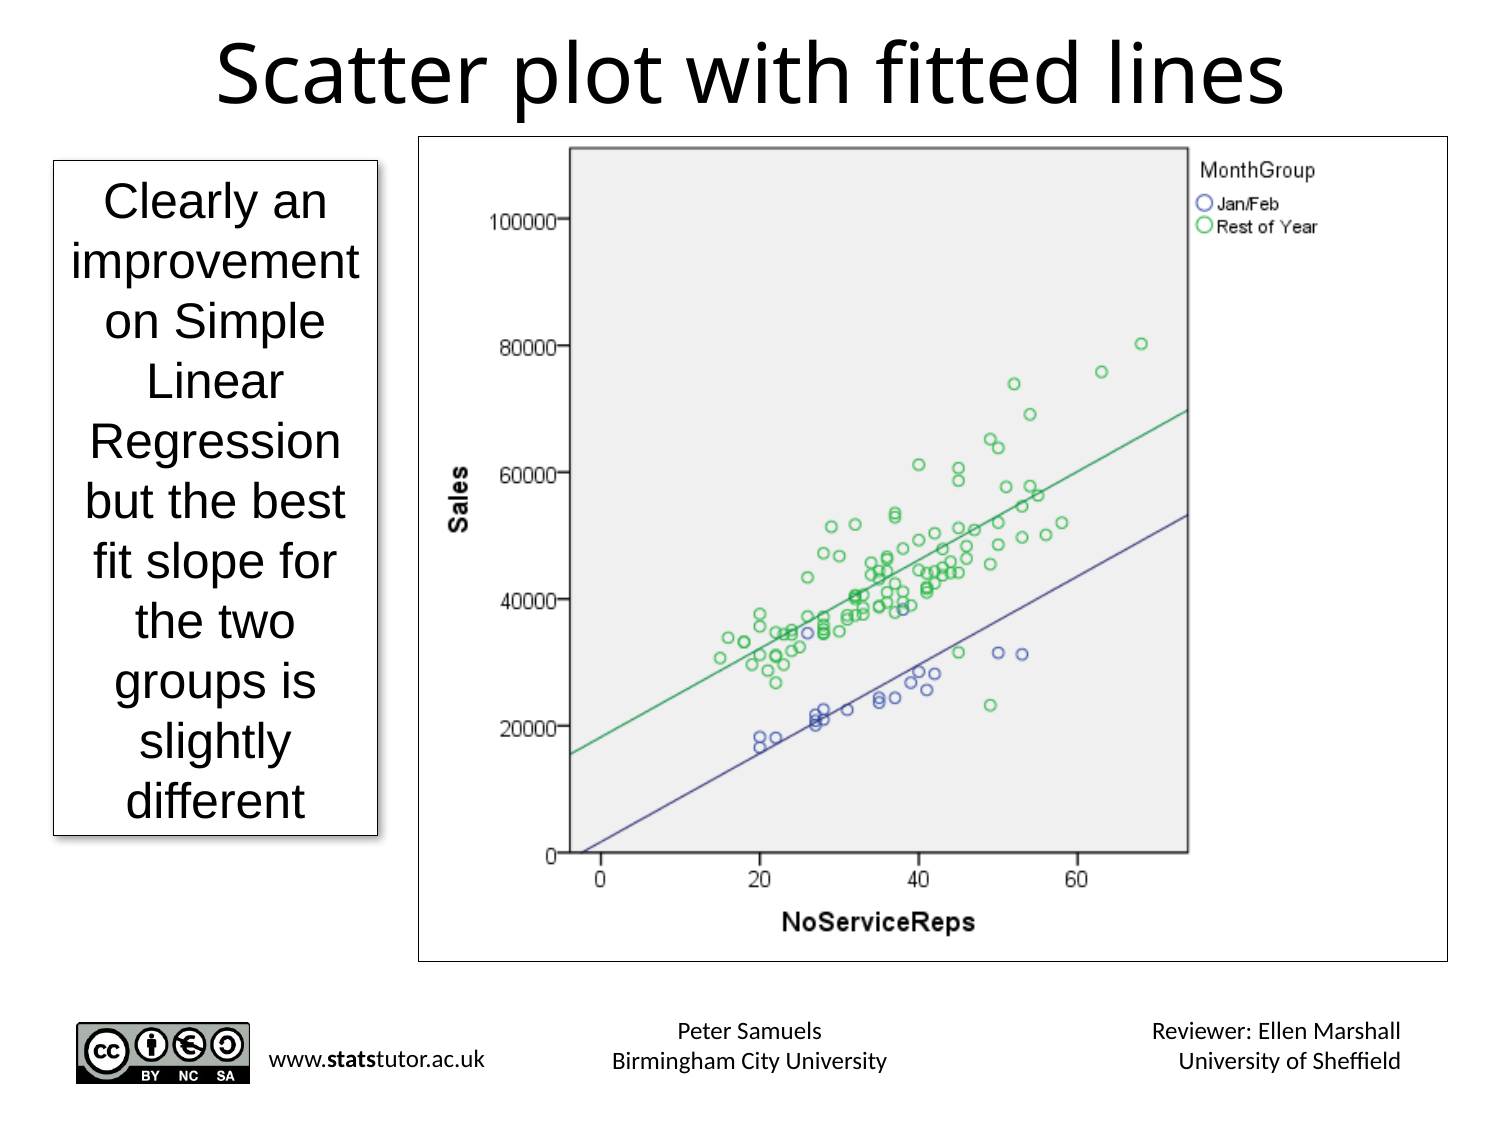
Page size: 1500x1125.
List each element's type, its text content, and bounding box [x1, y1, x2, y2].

text_box Reviewer: Ellen Marshall University of Sheffield [1038, 1007, 1417, 1083]
text_box www.statstutor.ac.uk [254, 1035, 573, 1080]
text_box Clearly an improvement on Simple Linear Regression but the best fit slope for the two groups is slightly different [53, 160, 378, 836]
text_box Peter Samuels Birmingham City University [549, 1007, 951, 1083]
picture [76, 1022, 251, 1084]
picture [419, 136, 1448, 961]
title Scatter plot with fitted lines [76, 18, 1427, 123]
